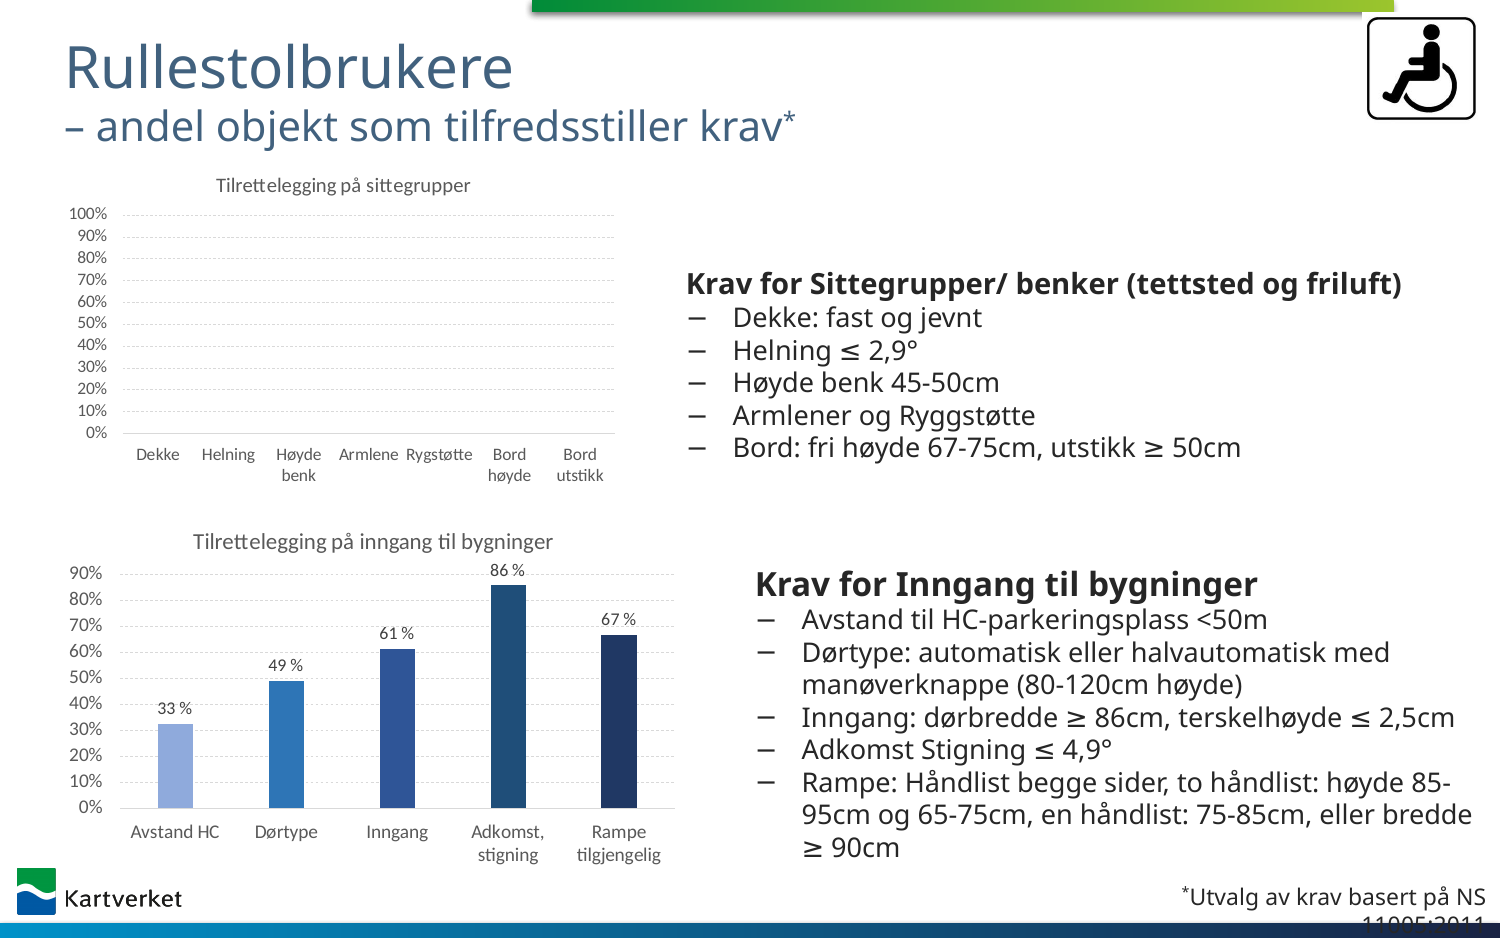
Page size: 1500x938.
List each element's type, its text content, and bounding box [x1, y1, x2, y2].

text_box Rullestolbrukere – andel objekt som tilfredsstiller krav* [49, 25, 1431, 158]
text_box *Utvalg av krav basert på NS 11005:2011 [1068, 873, 1500, 938]
text_box Krav for Sittegrupper/ benker (tettsted og friluft) Dekke: fast og jevnt Helning ≤ 2,9° Høyde benk 45-50cm Armlener og Ryggstøtte Bord: fri høyde 67-75cm, utstikk ≥ 50cm [670, 258, 1418, 471]
picture [1362, 12, 1481, 126]
picture [62, 166, 625, 492]
text_box Krav for Inngang til bygninger Avstand til HC-parkeringsplass <50m Dørtype: automatisk eller halvautomatisk med manøverknappe (80-120cm høyde) Inngang: dørbredde ≥ 86cm, terskelhøyde ≤ 2,5cm Adkomst Stigning ≤ 4,9° Rampe: Håndlist begge sider, to håndlist: høyde 85-95cm og 65-75cm, en håndlist: 75-85cm, eller bredde ≥ 90cm [740, 555, 1491, 870]
picture [62, 520, 685, 874]
